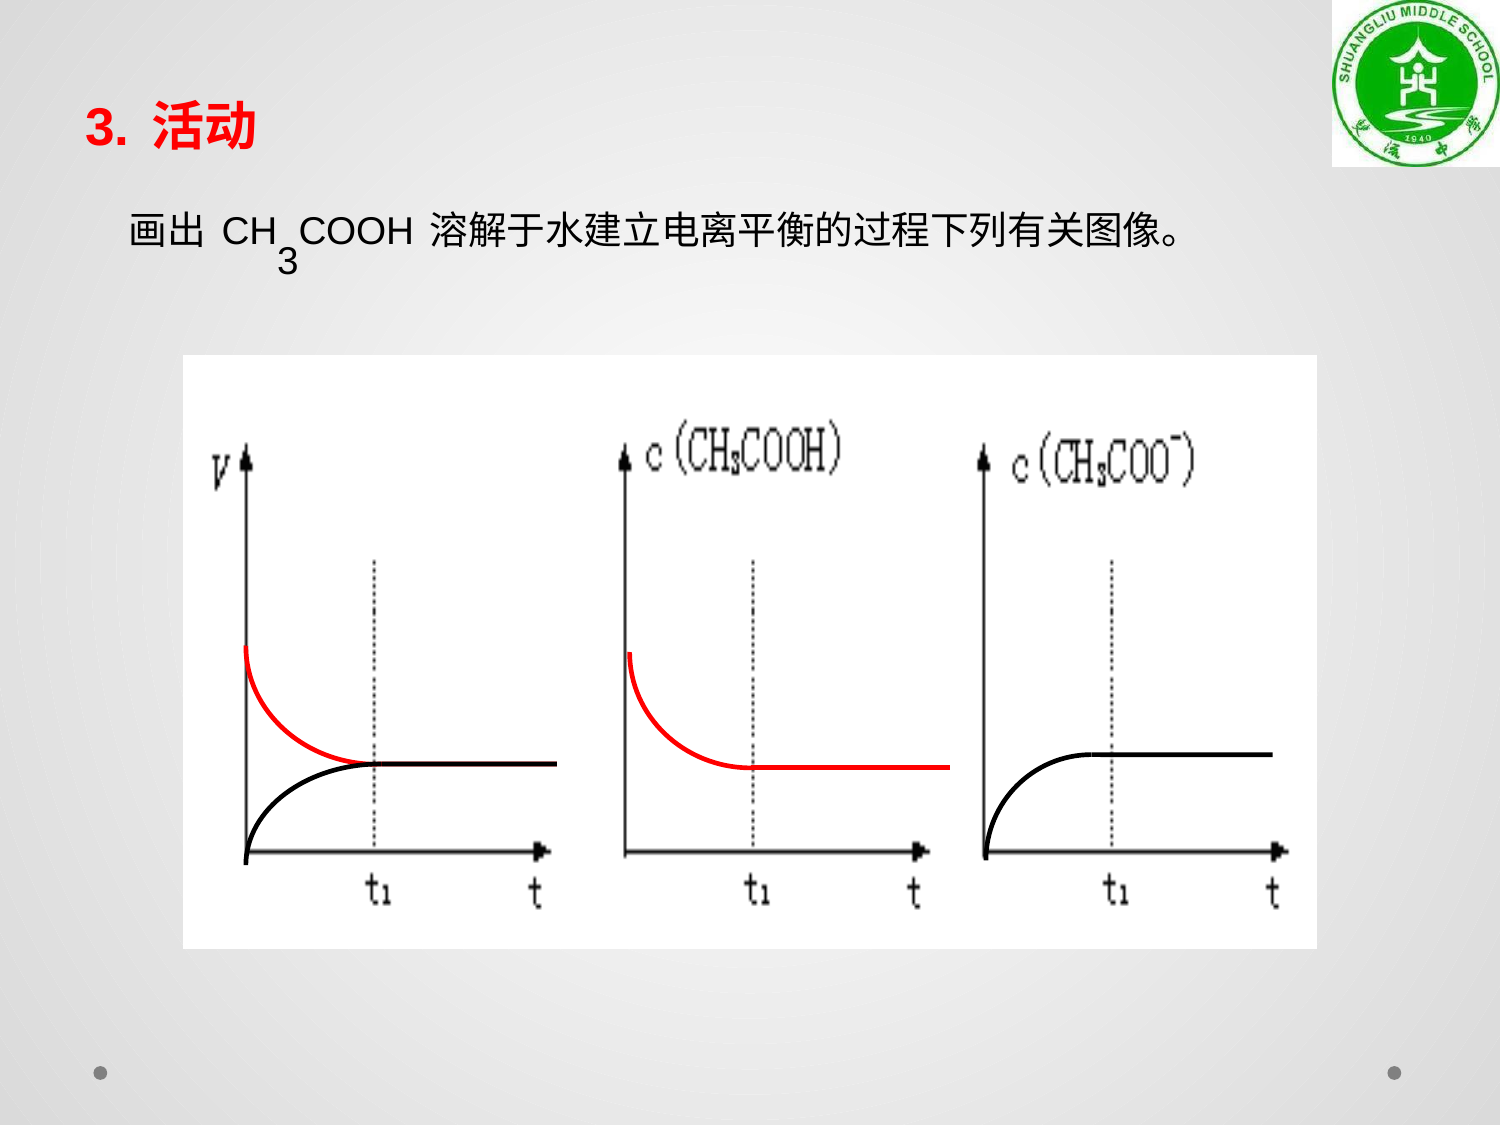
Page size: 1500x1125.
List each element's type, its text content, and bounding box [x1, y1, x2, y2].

picture [182, 355, 1318, 949]
picture [1332, 0, 1500, 168]
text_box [629, 651, 951, 769]
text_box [985, 754, 1273, 861]
text_box 画出CH3COOH溶解于水建立电离平衡的过程下列有关图像。 [113, 183, 1424, 400]
text_box 3.活动 [70, 64, 857, 190]
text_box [245, 645, 594, 763]
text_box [245, 763, 613, 866]
